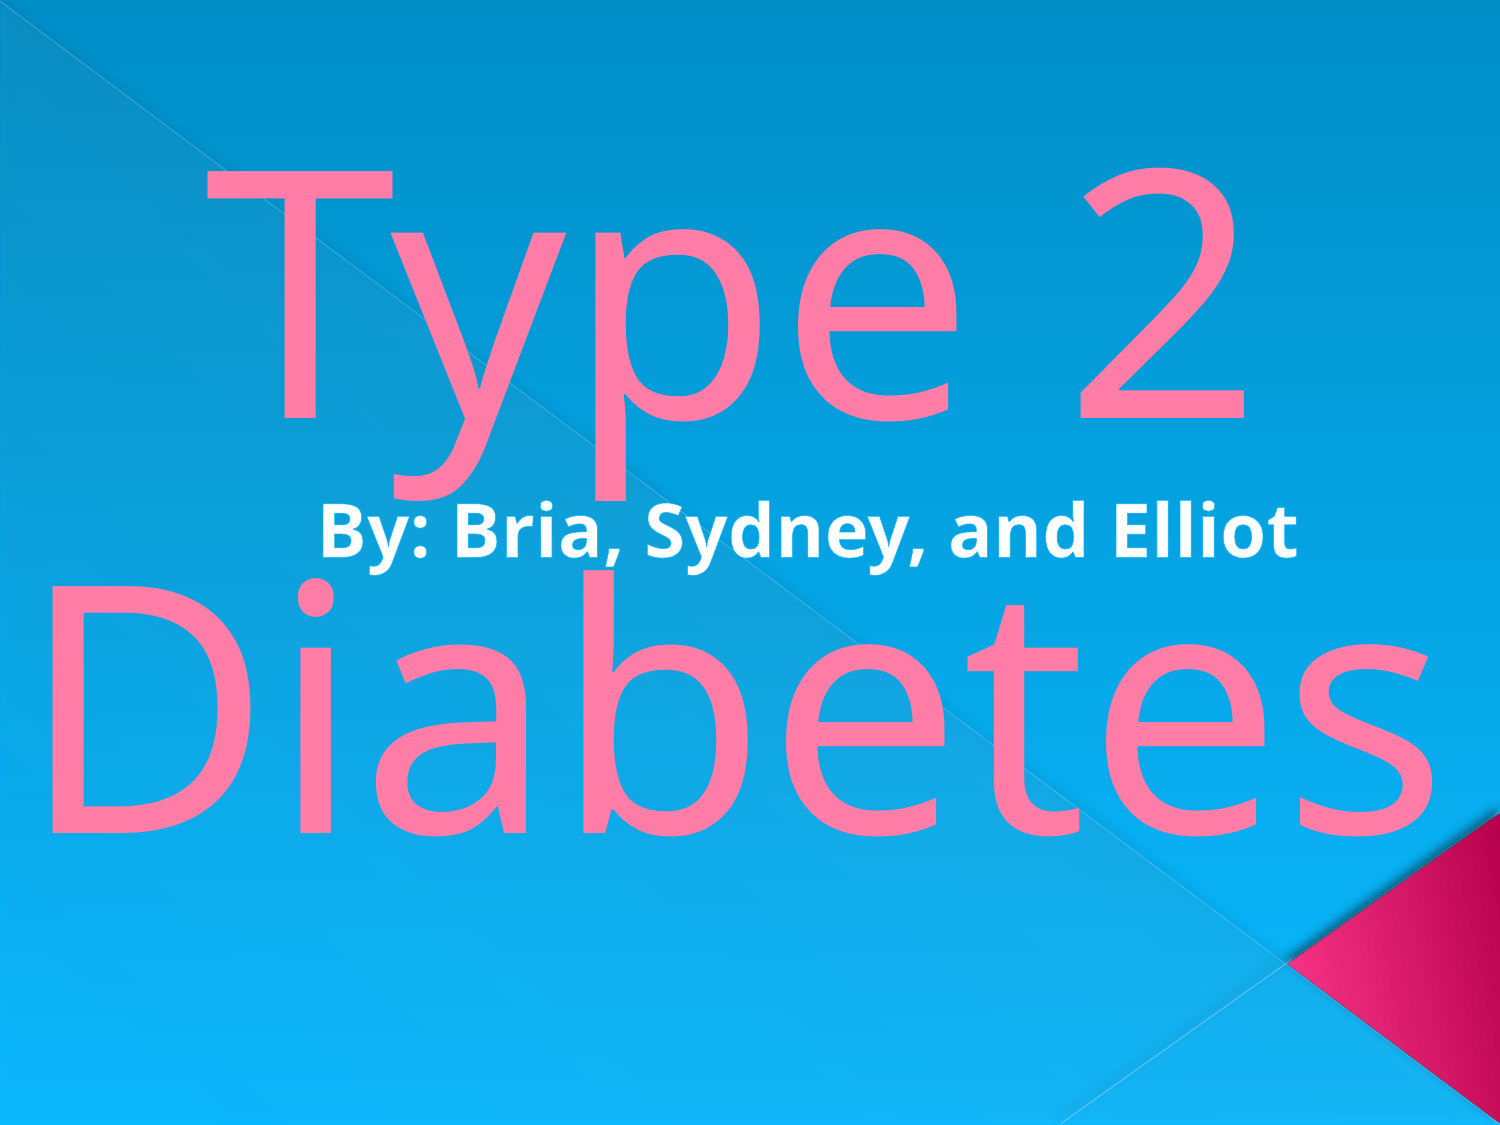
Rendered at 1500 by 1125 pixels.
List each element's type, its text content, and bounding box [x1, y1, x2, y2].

subtitle By: Bria, Sydney, and Elliot [150, 474, 1473, 763]
title Type 2 Diabetes [0, 50, 1500, 911]
